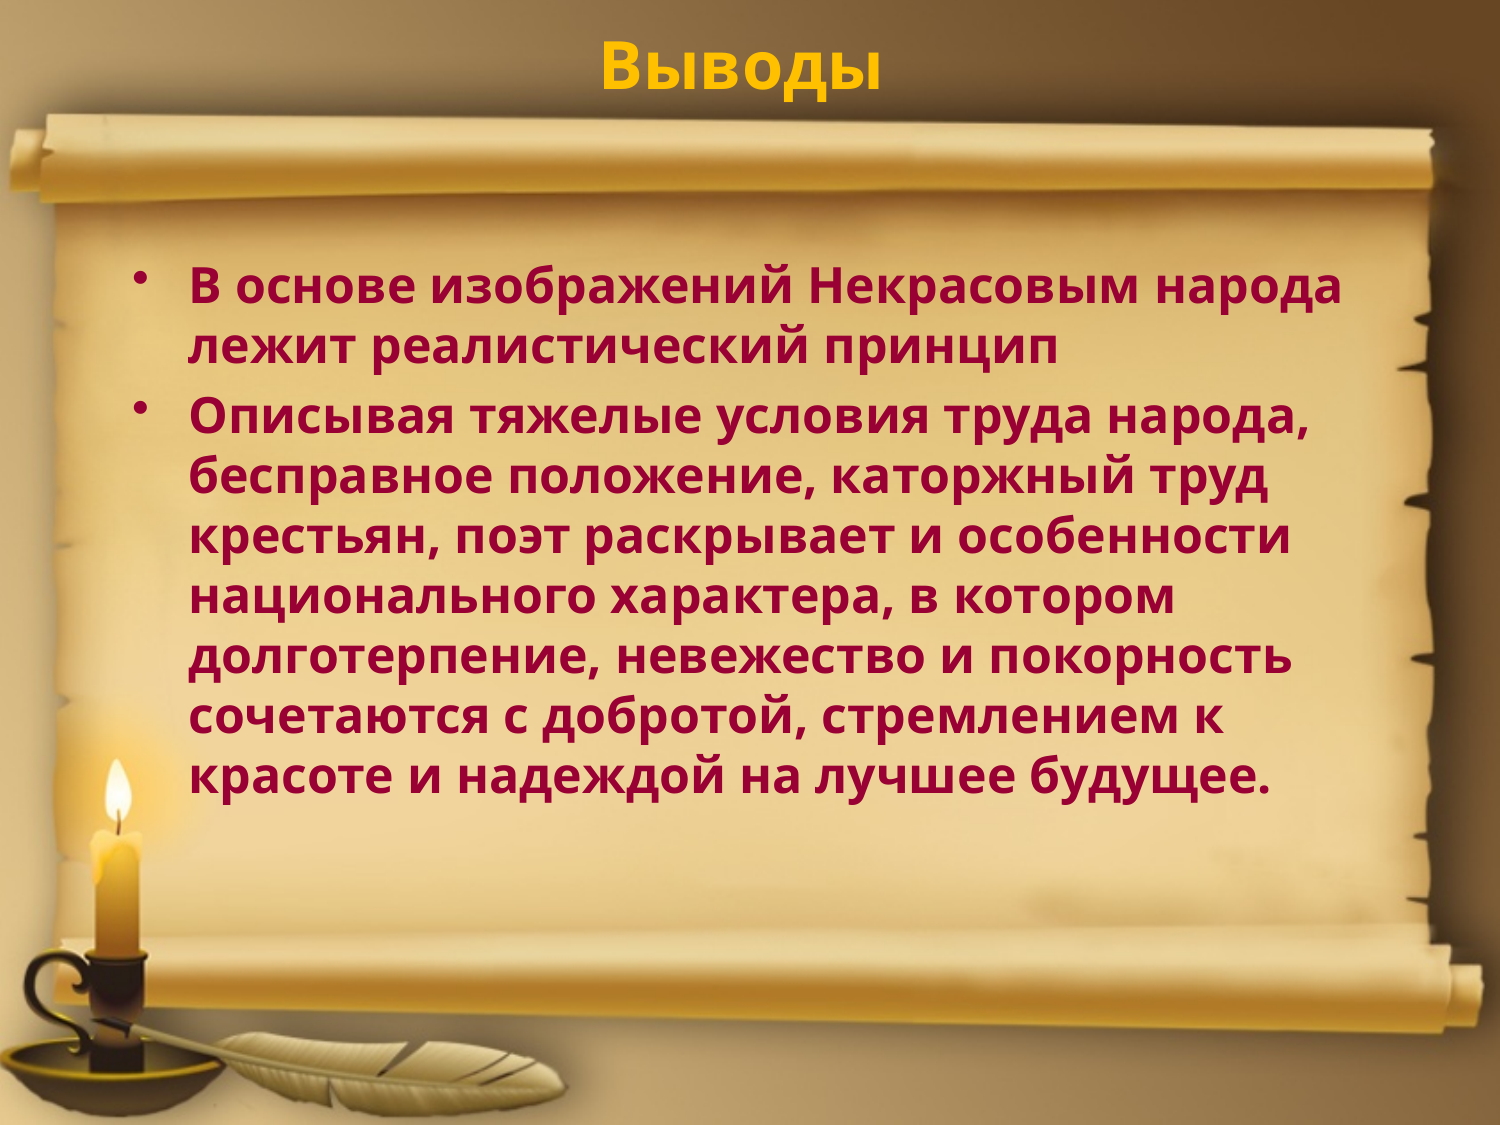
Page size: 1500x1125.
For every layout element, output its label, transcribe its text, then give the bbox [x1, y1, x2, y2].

title Выводы [74, 0, 1426, 126]
list В основе изображений Некрасовым народа лежит реалистический принцип Описывая тяжелые условия труда народа, бесправное положение, каторжный труд крестьян, поэт раскрывает и особенности национального характера, в котором долготерпение, невежество и покорность сочетаются с добротой, стремлением к красоте и надеждой на лучшее будущее. [116, 245, 1372, 1006]
picture [0, 0, 1500, 1125]
